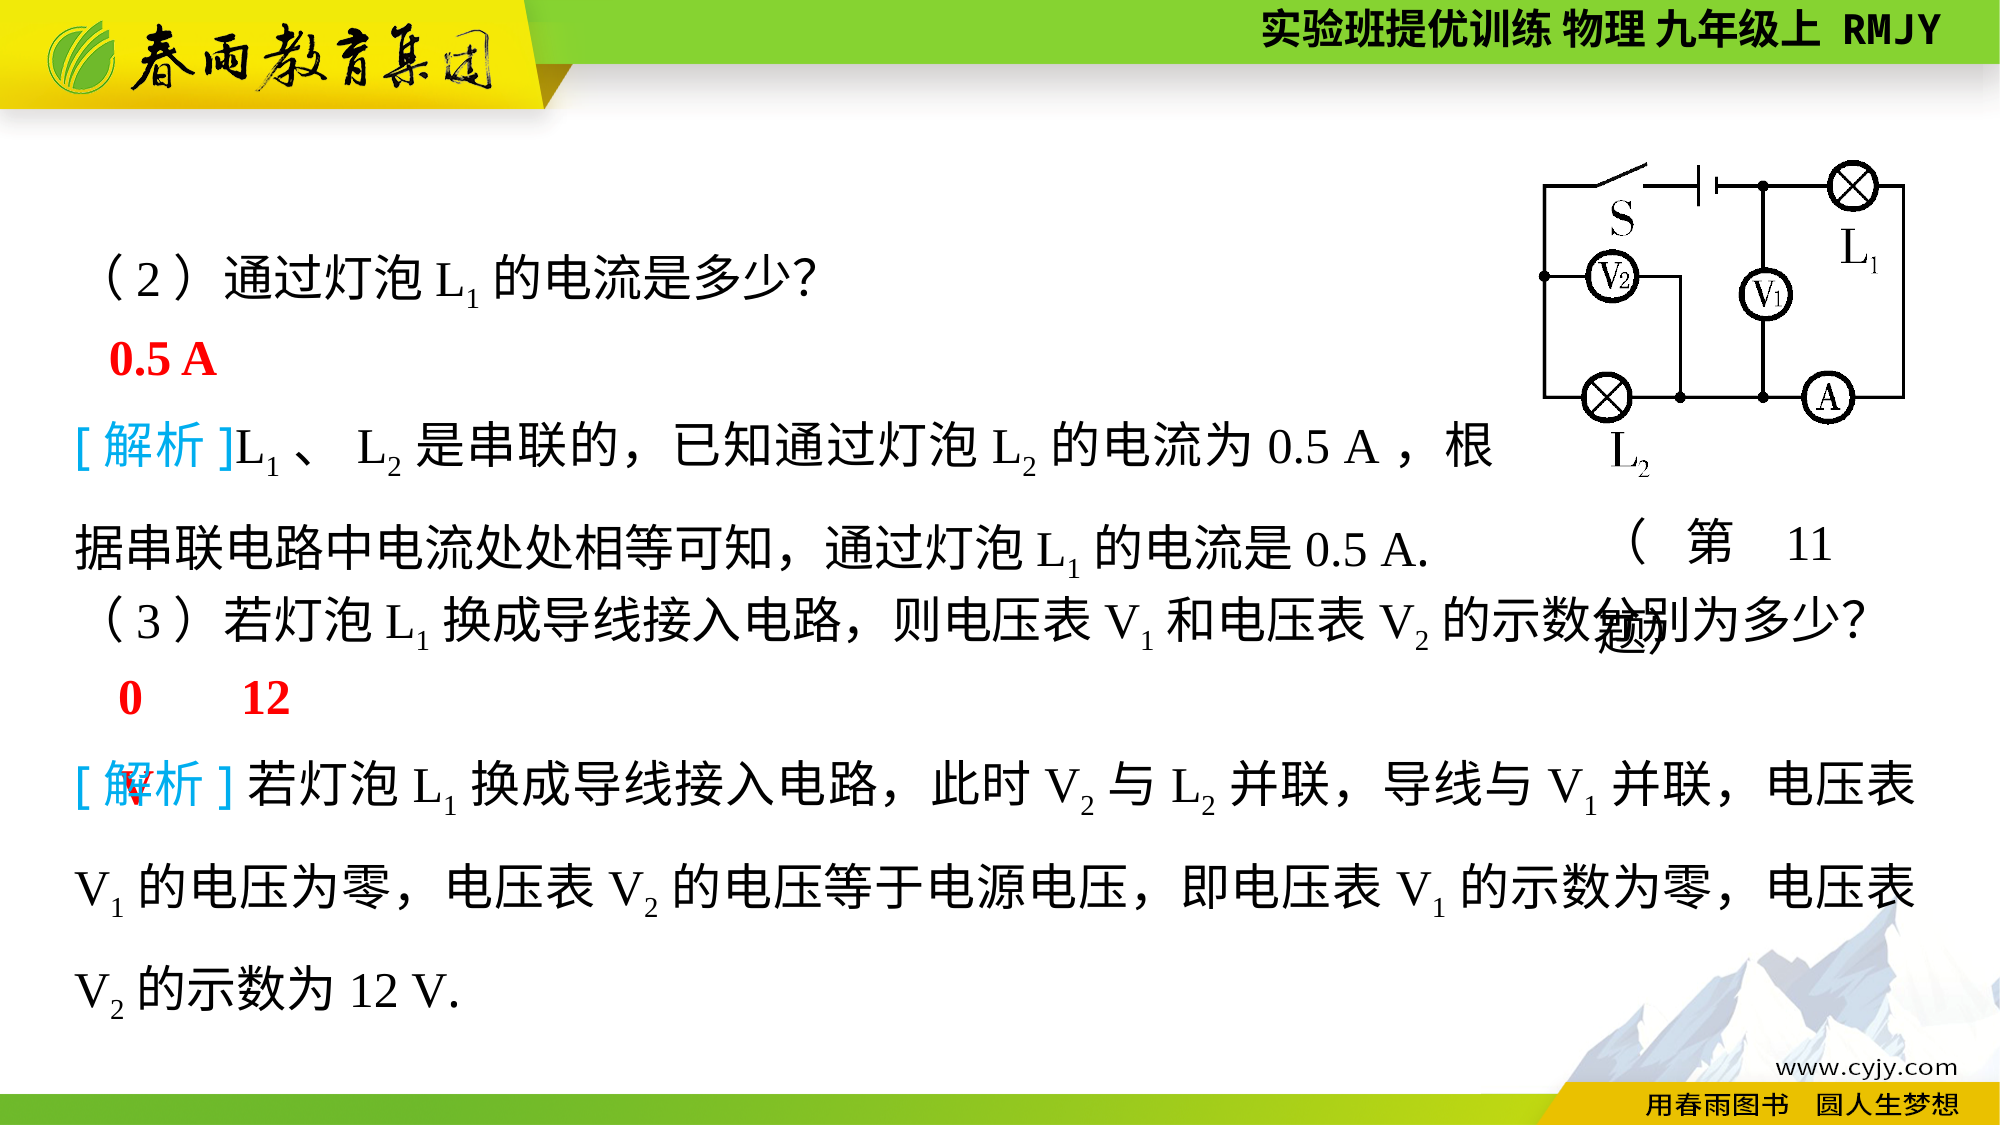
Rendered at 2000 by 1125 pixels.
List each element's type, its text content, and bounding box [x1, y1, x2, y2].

text_box [解析]L1、L2是串联的，已知通过灯泡L2的电流为0.5 A，根据串联电路中电流处处相等可知，通过灯泡L1的电流是0.5 A. [59, 372, 1510, 546]
text_box [解析]若灯泡L1换成导线接入电路，此时V2与L2并联，导线与V1并联，电压表V1的电压为零，电压表V2的电压等于电源电压，即电压表V1的示数为零，电压表V2的示数为12 V. [59, 710, 1944, 1033]
text_box （3）若灯泡L1换成导线接入电路，则电压表V1和电压表V2的示数分别为多少？ [59, 546, 1944, 665]
text_box （第11题） [1582, 486, 1861, 546]
picture [0, 0, 2000, 1125]
list （2）通过灯泡L1的电流是多少？ [59, 204, 1473, 299]
text_box 0 12 V [103, 626, 306, 710]
text_box 0.5 A [94, 287, 232, 372]
